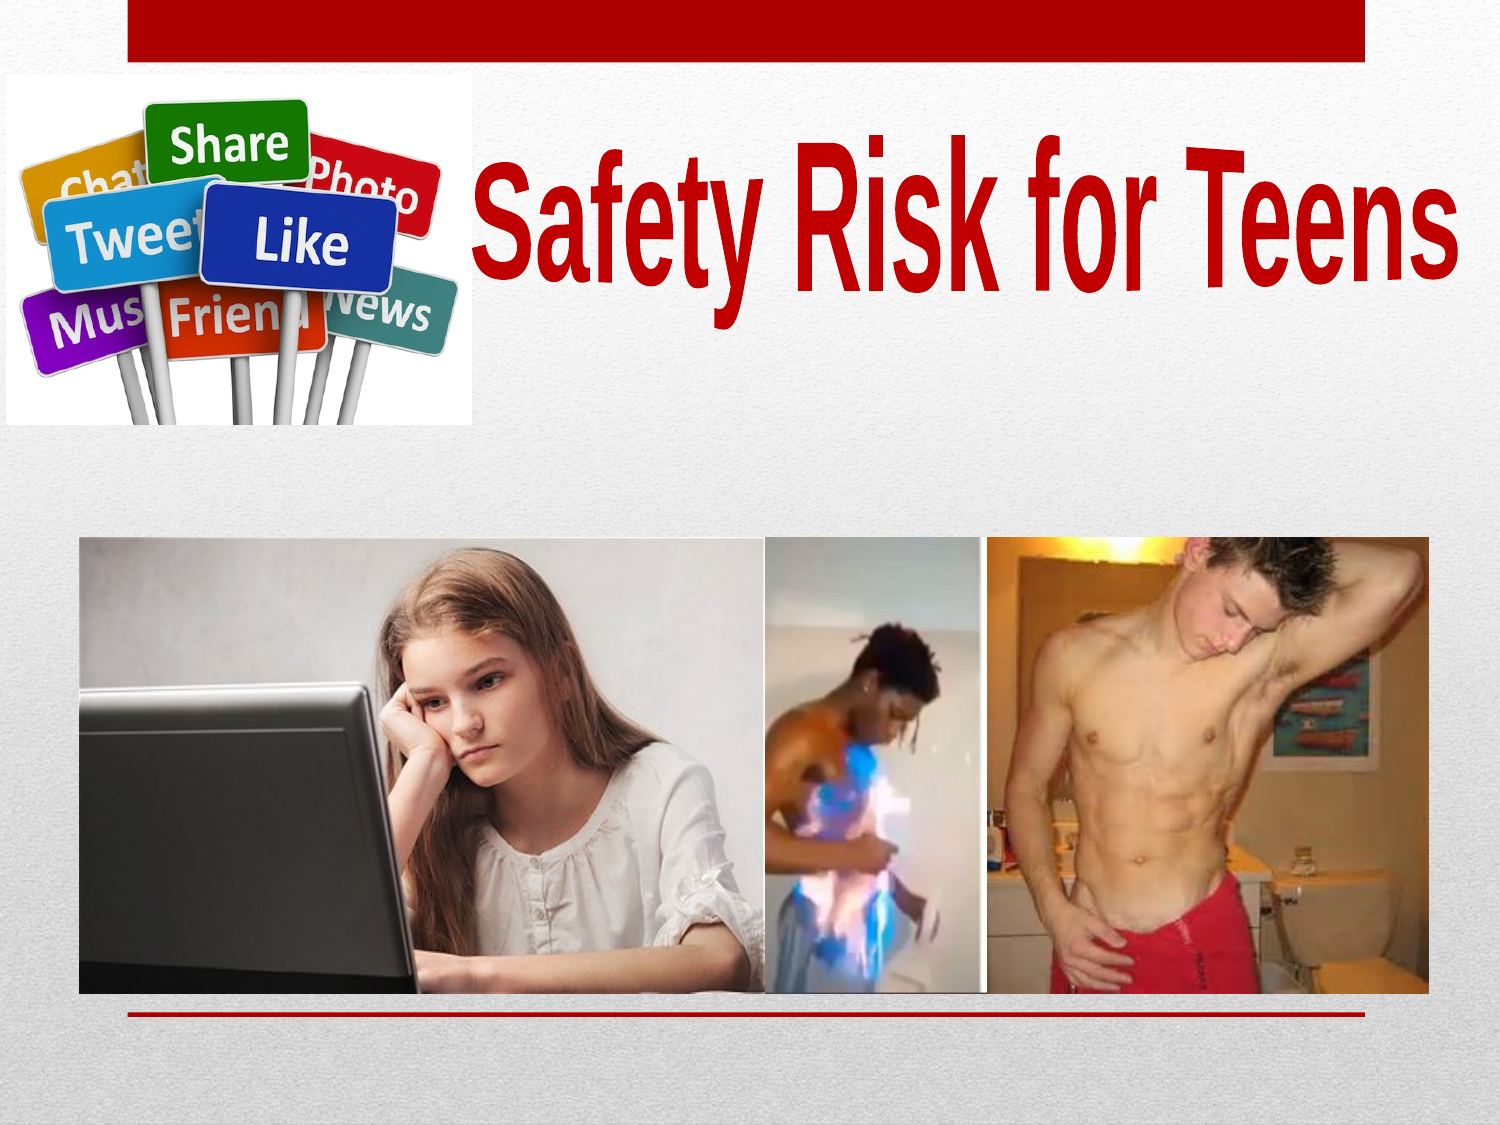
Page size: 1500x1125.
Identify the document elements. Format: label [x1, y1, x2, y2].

picture [78, 536, 1429, 995]
picture [5, 74, 473, 426]
